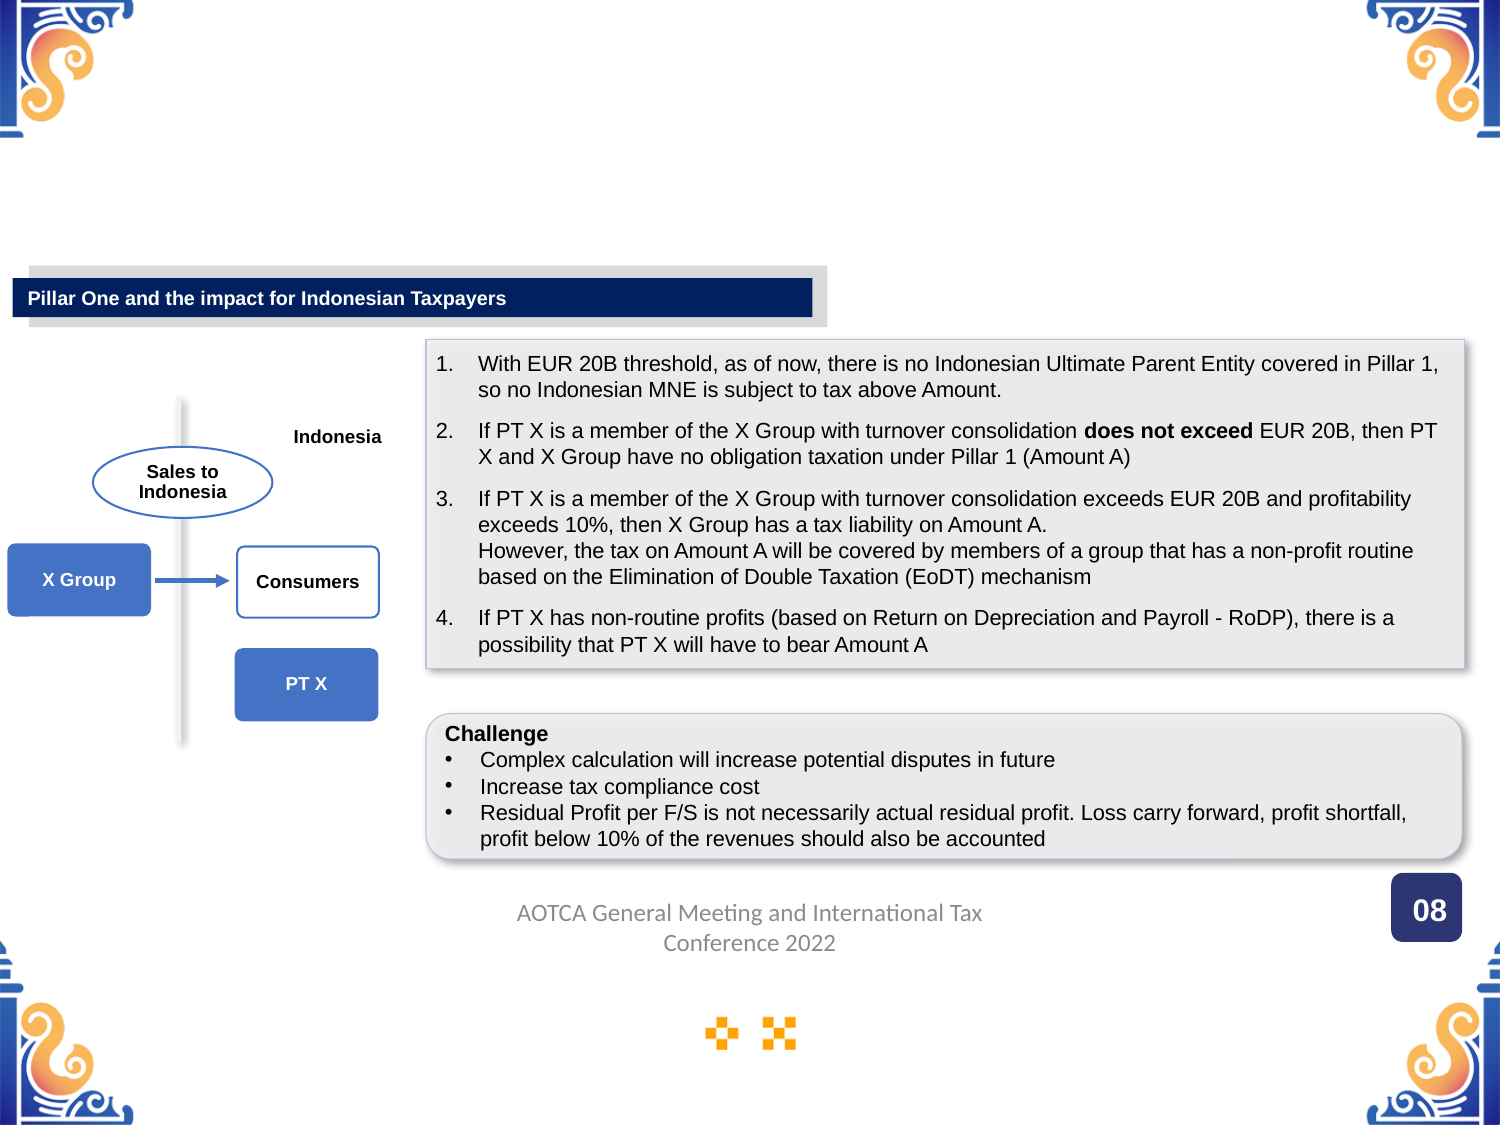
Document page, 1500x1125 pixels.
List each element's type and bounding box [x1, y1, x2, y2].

text_box [8, 544, 151, 616]
text_box [425, 702, 1465, 859]
text_box [92, 446, 273, 518]
text_box [237, 546, 379, 618]
picture [0, 0, 1500, 1125]
text_box [235, 649, 378, 721]
text_box [425, 339, 1465, 669]
